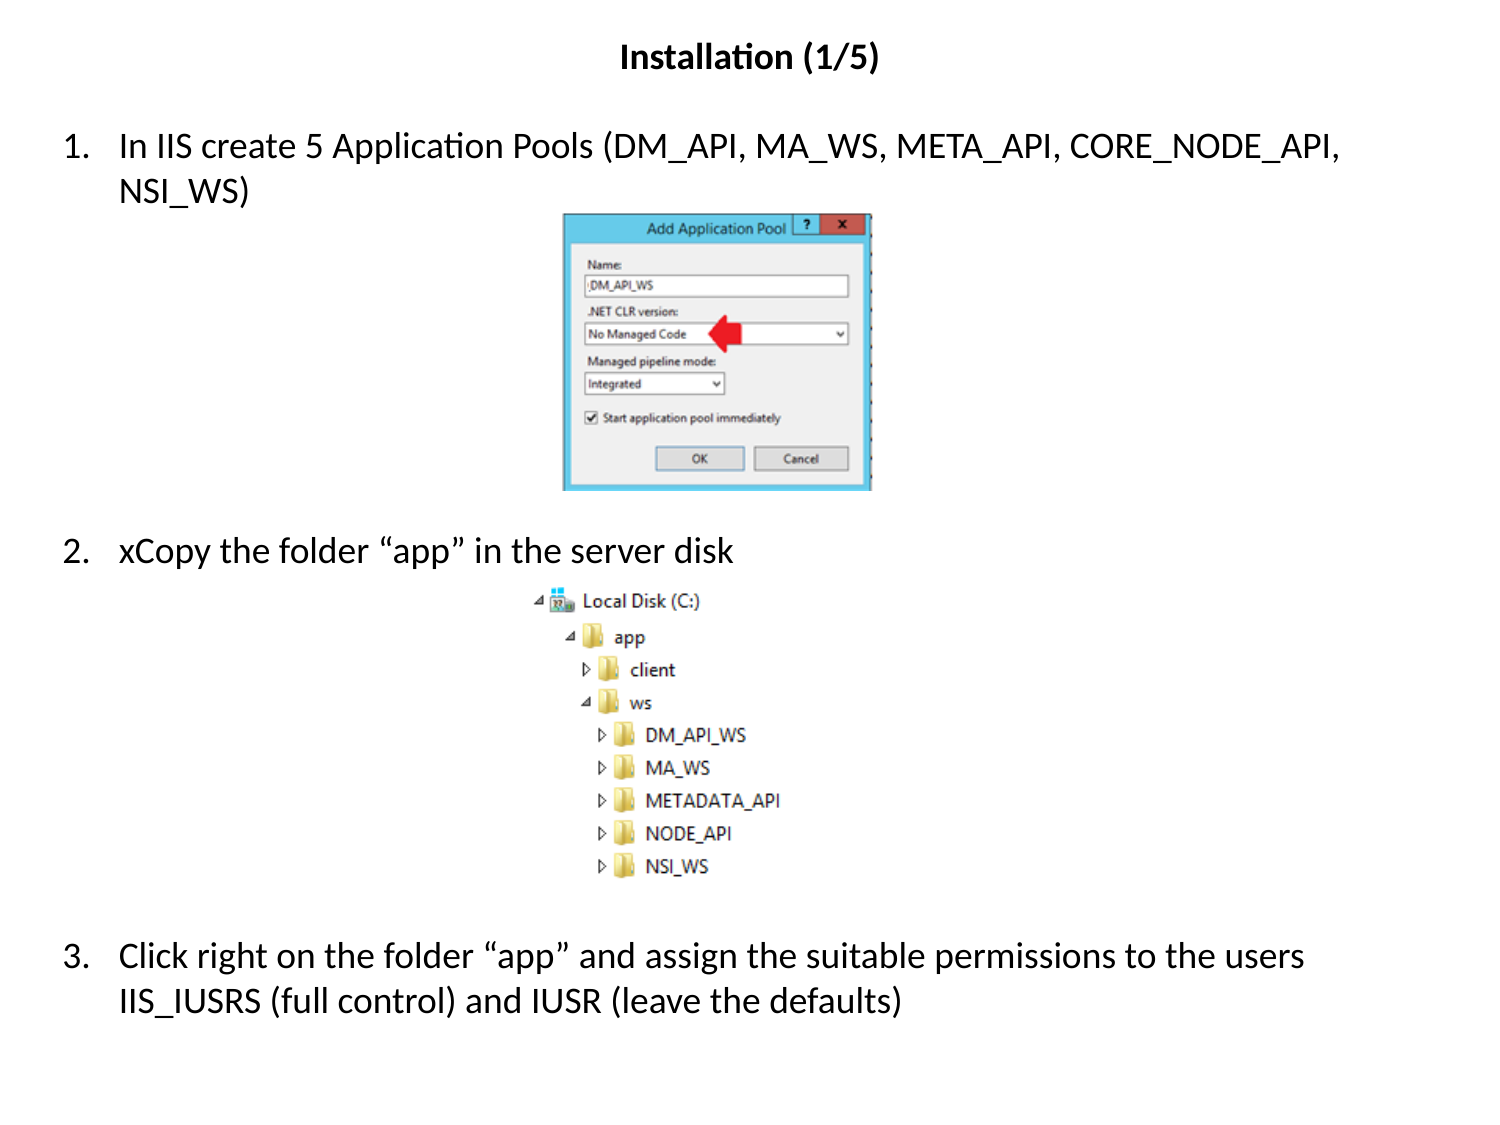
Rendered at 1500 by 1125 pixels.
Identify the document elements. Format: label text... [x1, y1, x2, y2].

picture [525, 585, 804, 898]
text_box Installation (1/5) [53, 24, 1447, 84]
text_box In IIS create 5 Application Pools (DM_API, MA_WS, META_API, CORE_NODE_API, NSI_WS) xCopy the folder “app” in the server disk Click right on the folder “app” and assign the suitable permissions to the users IIS_IUSRS (full control) and IUSR (leave the defaults) [47, 113, 1442, 1074]
picture [560, 208, 874, 491]
